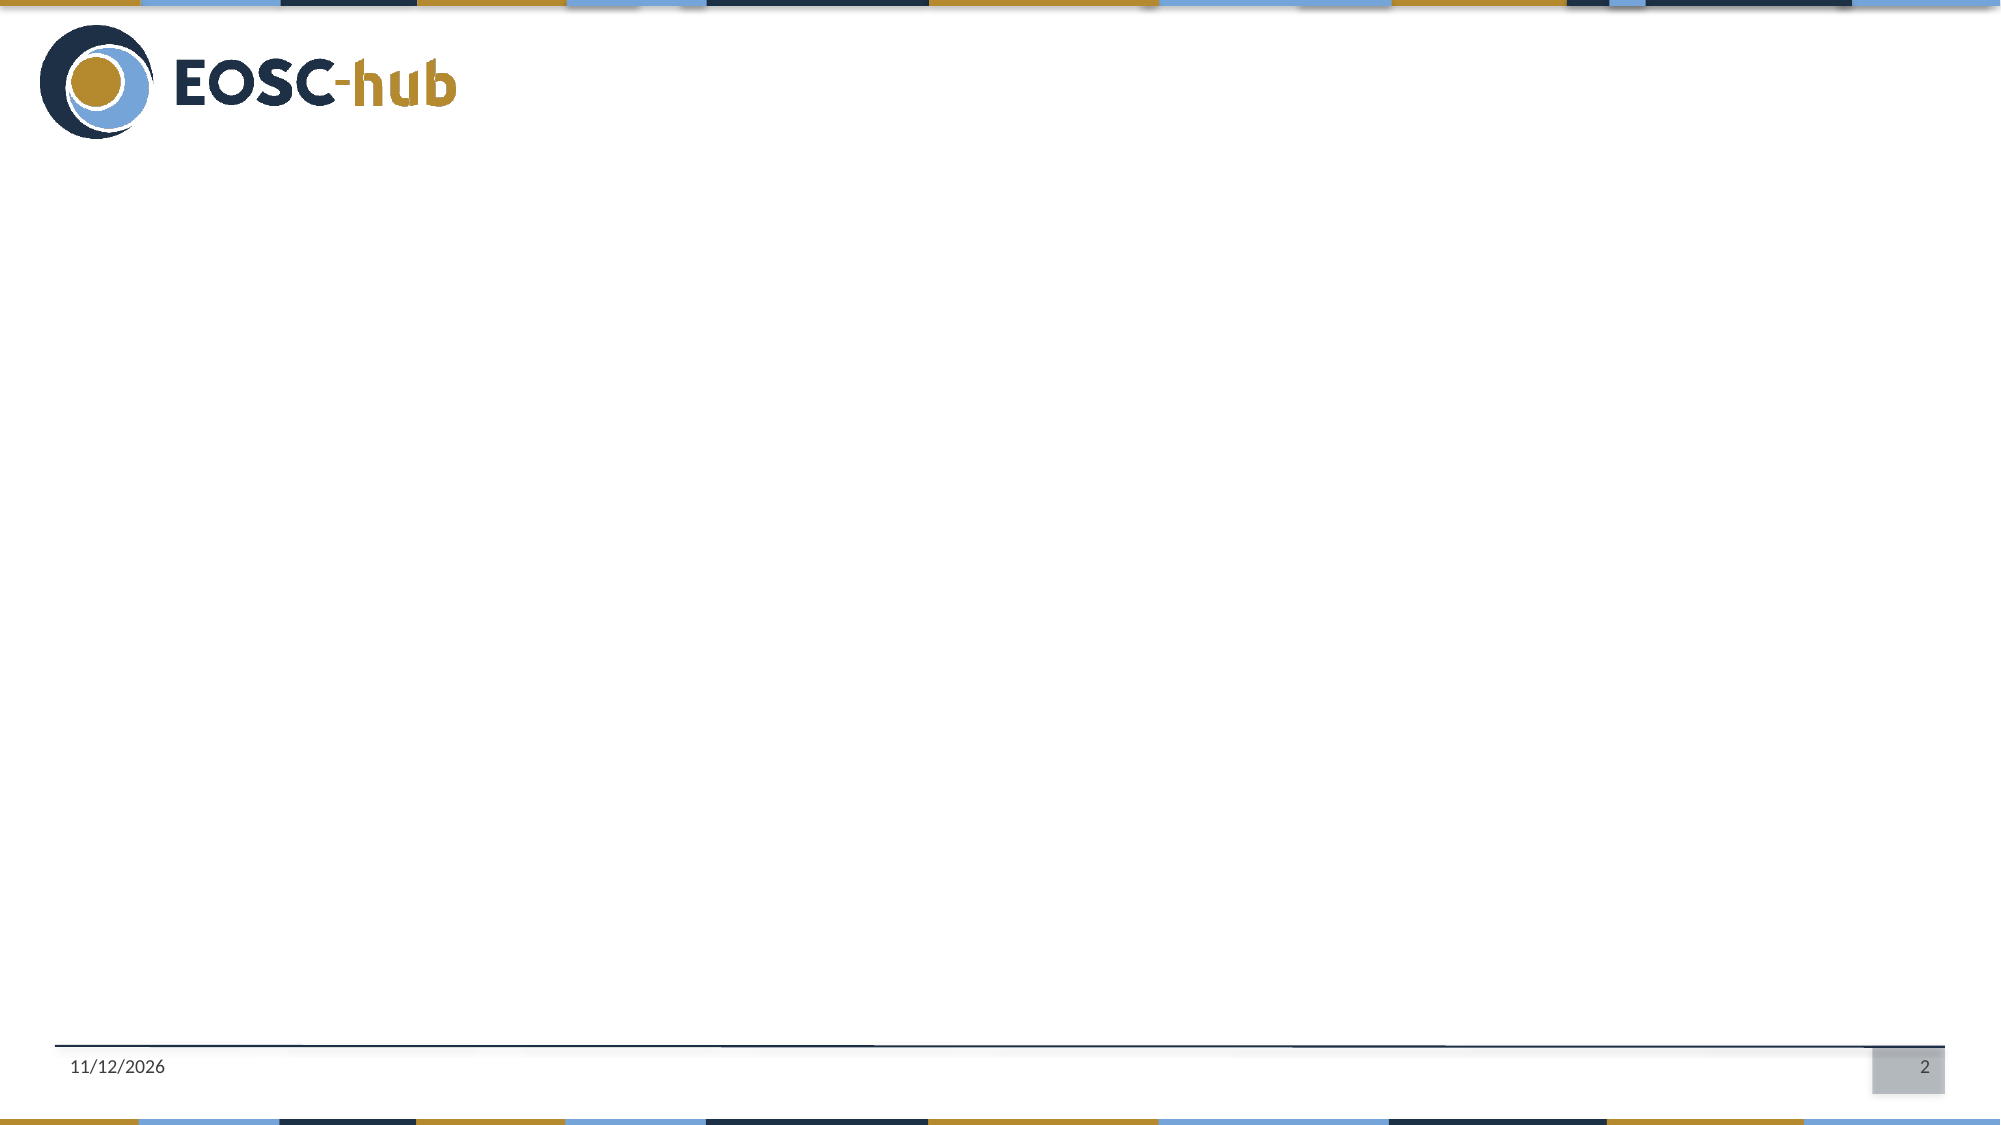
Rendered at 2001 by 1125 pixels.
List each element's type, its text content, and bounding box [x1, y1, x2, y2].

slide_number 2 [1433, 1046, 1945, 1094]
picture [17, 19, 479, 144]
picture [0, 1119, 2000, 1125]
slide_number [55, 1046, 522, 1094]
